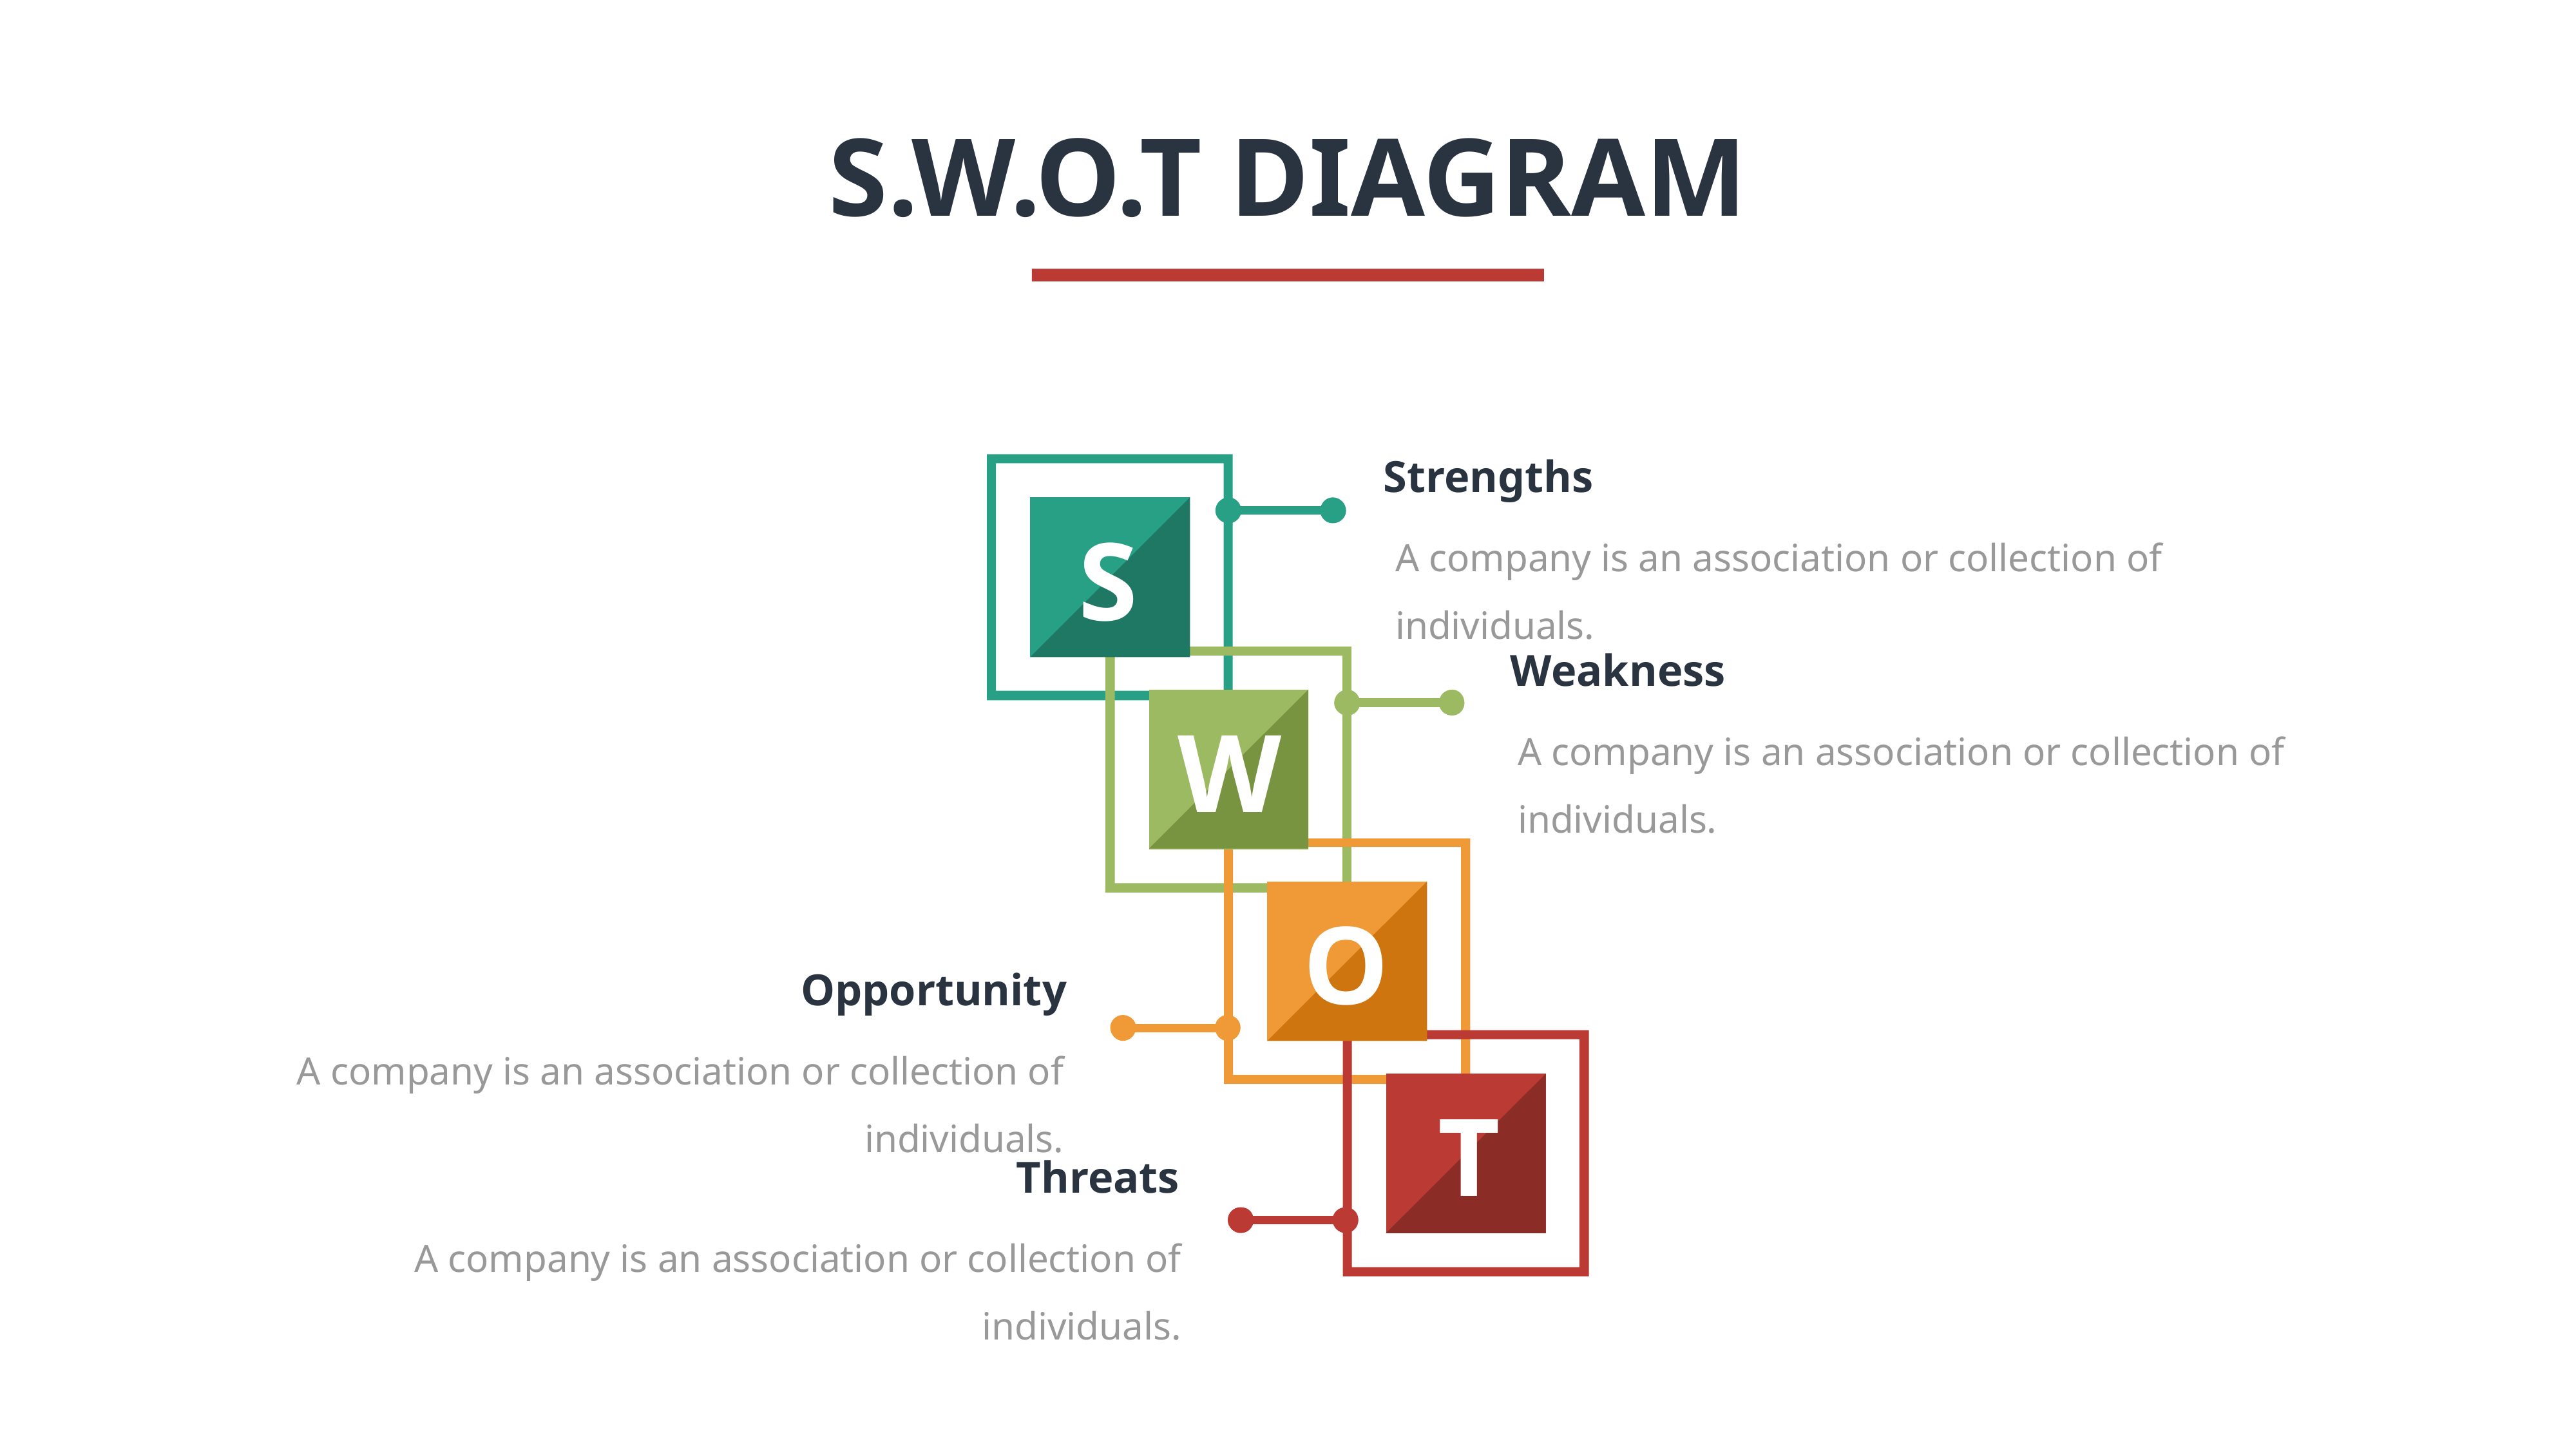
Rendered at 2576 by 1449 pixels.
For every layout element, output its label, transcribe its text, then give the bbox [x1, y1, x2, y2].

text_box [1149, 689, 1308, 700]
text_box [1508, 638, 2439, 770]
text_box S.W.O.T DIAGRAM [759, 104, 1816, 243]
text_box [1224, 1040, 1342, 1084]
text_box [1332, 1207, 1359, 1233]
text_box [1386, 1074, 1545, 1233]
text_box [1320, 497, 1346, 524]
text_box [1215, 1015, 1241, 1041]
text_box [1267, 1031, 1276, 1040]
text_box [1254, 1216, 1333, 1225]
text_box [1386, 444, 2316, 576]
text_box [1267, 881, 1427, 892]
text_box [1241, 506, 1321, 515]
text_box O [1263, 892, 1429, 1031]
text_box [1386, 1222, 1546, 1233]
text_box [1342, 715, 1351, 838]
text_box [1215, 497, 1241, 524]
text_box [1030, 647, 1190, 658]
text_box [1136, 1023, 1216, 1032]
text_box [1342, 848, 1351, 881]
text_box [1110, 1015, 1136, 1041]
text_box [1149, 839, 1158, 848]
text_box [1190, 646, 1351, 690]
text_box [1536, 1074, 1546, 1084]
text_box [1417, 881, 1427, 892]
text_box [987, 454, 1233, 701]
text_box T [1386, 1084, 1552, 1222]
text_box [1105, 658, 1224, 893]
text_box [1342, 1030, 1589, 1276]
text_box [1461, 1039, 1471, 1074]
text_box [1030, 647, 1039, 656]
text_box [1031, 268, 1545, 282]
text_box [1179, 497, 1190, 508]
text_box W [1147, 700, 1313, 839]
text_box [1030, 497, 1189, 508]
text_box [1309, 838, 1471, 1030]
text_box [1352, 1075, 1386, 1084]
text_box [260, 1145, 1191, 1276]
text_box S [1026, 508, 1192, 647]
text_box [1224, 849, 1234, 1016]
text_box [1438, 689, 1465, 716]
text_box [143, 958, 1074, 1090]
text_box [1297, 689, 1309, 700]
text_box [1234, 883, 1267, 893]
text_box [1334, 689, 1360, 716]
text_box [1267, 1031, 1427, 1041]
text_box [1360, 698, 1439, 707]
text_box [1149, 839, 1309, 849]
text_box [1227, 1207, 1254, 1233]
